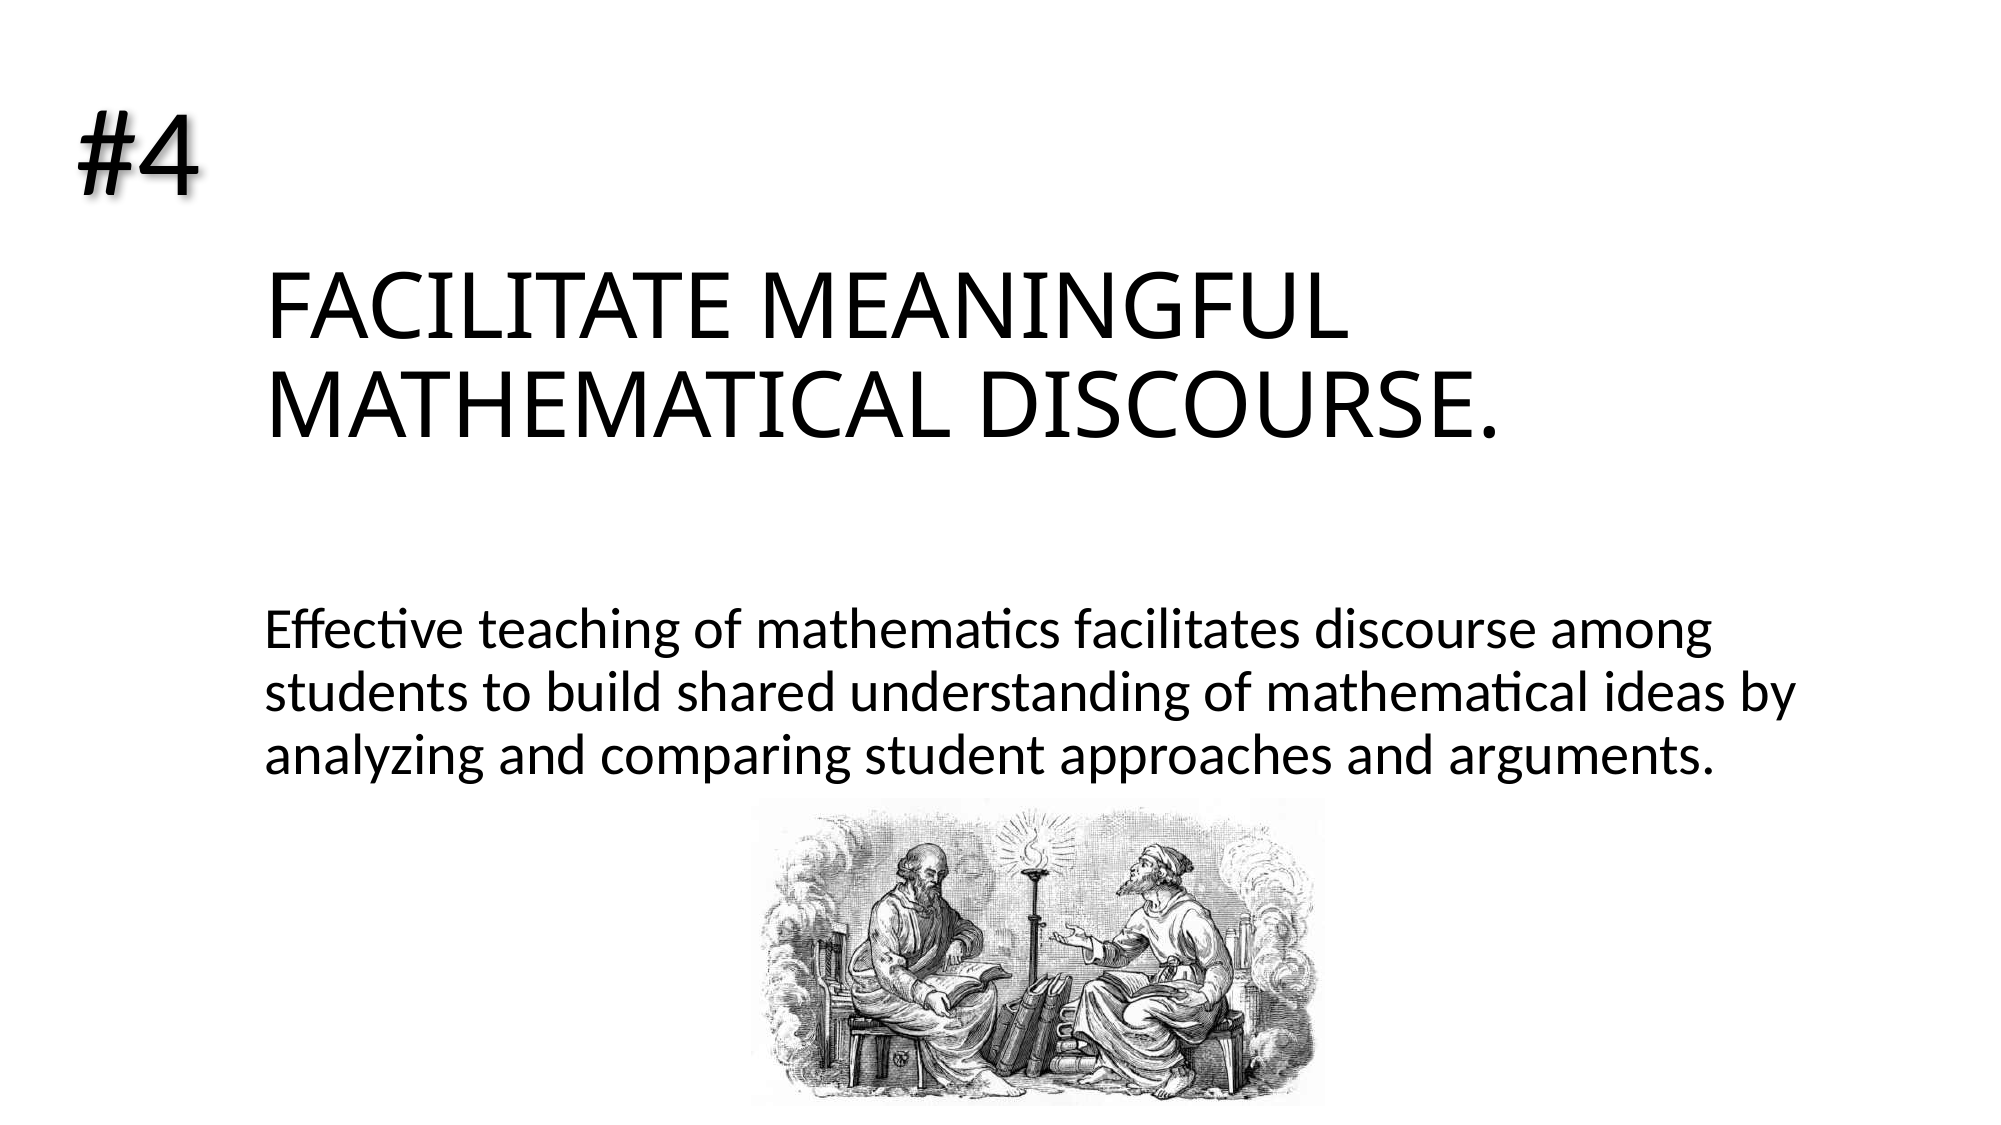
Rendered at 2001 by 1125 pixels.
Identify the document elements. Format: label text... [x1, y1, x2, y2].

subtitle Effective teaching of mathematics facilitates discourse among students to build shared understanding of mathematical ideas by analyzing and comparing student approaches and arguments. [249, 590, 1826, 863]
title FACILITATE MEANINGFUL MATHEMATICAL DISCOURSE. [249, 229, 1826, 466]
picture [751, 798, 1325, 1106]
text_box #4 [60, 63, 216, 228]
